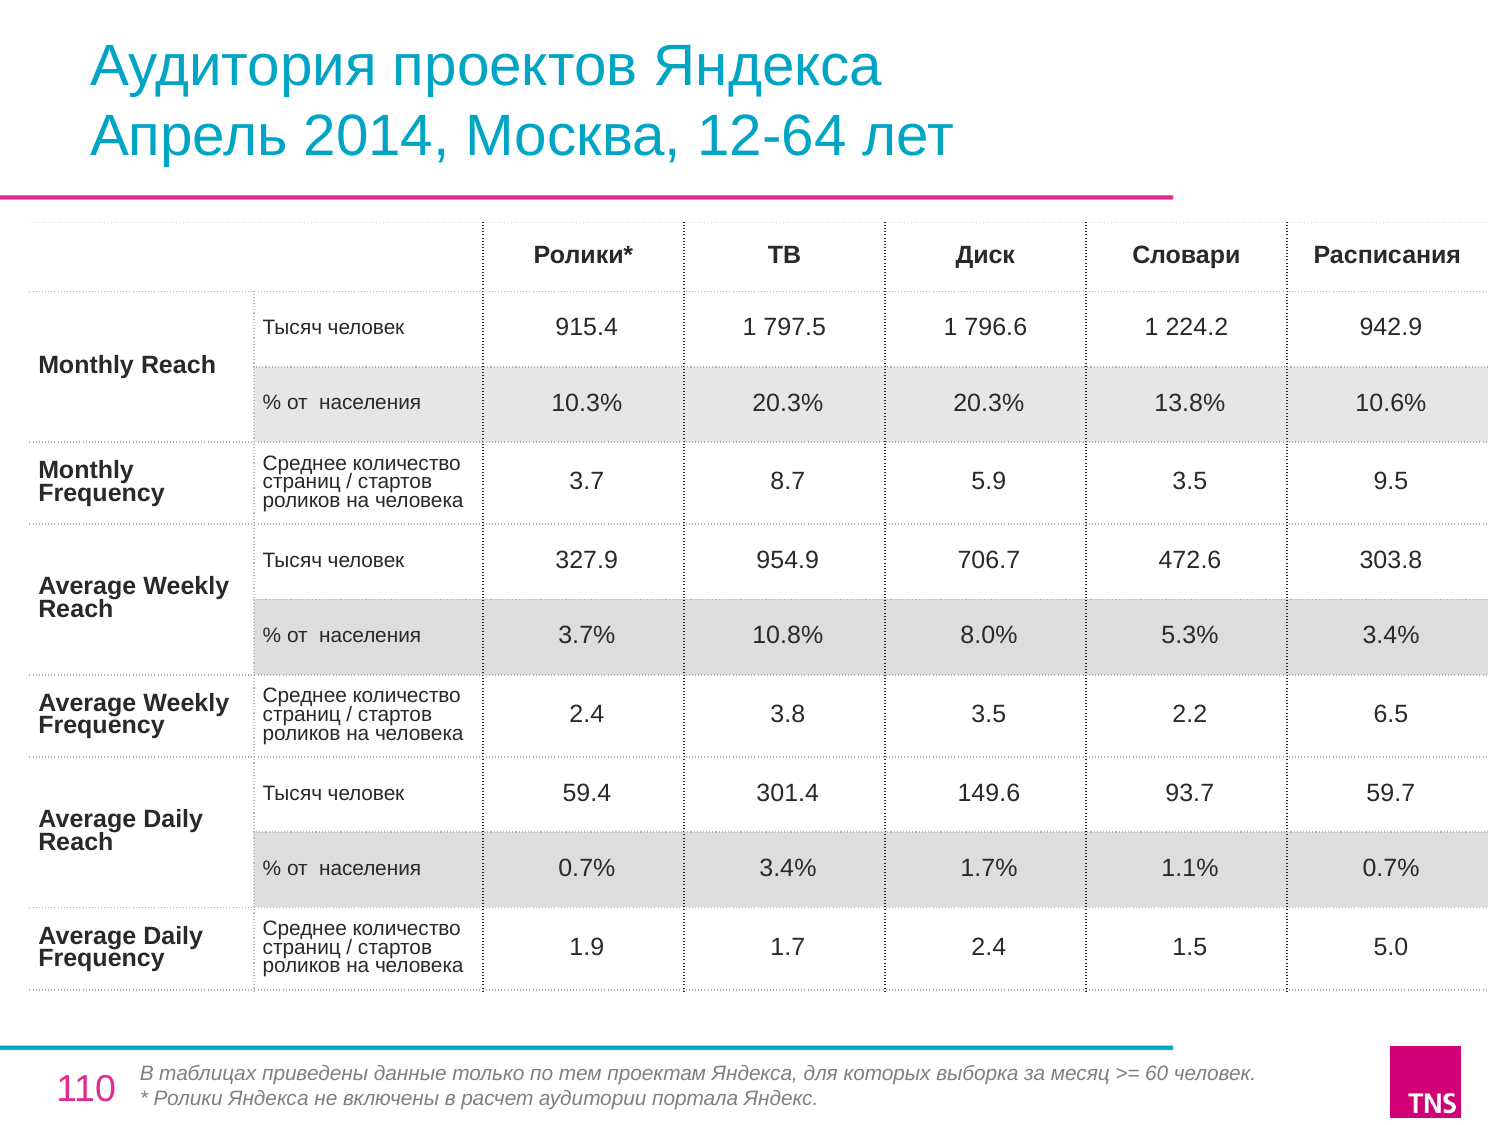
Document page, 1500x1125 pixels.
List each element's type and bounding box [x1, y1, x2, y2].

title [74, 8, 1476, 187]
text_box [124, 1052, 1463, 1117]
table_cell [29, 291, 1488, 990]
picture [0, 0, 1500, 1125]
slide_number [40, 1055, 392, 1125]
table_header [29, 223, 1488, 291]
